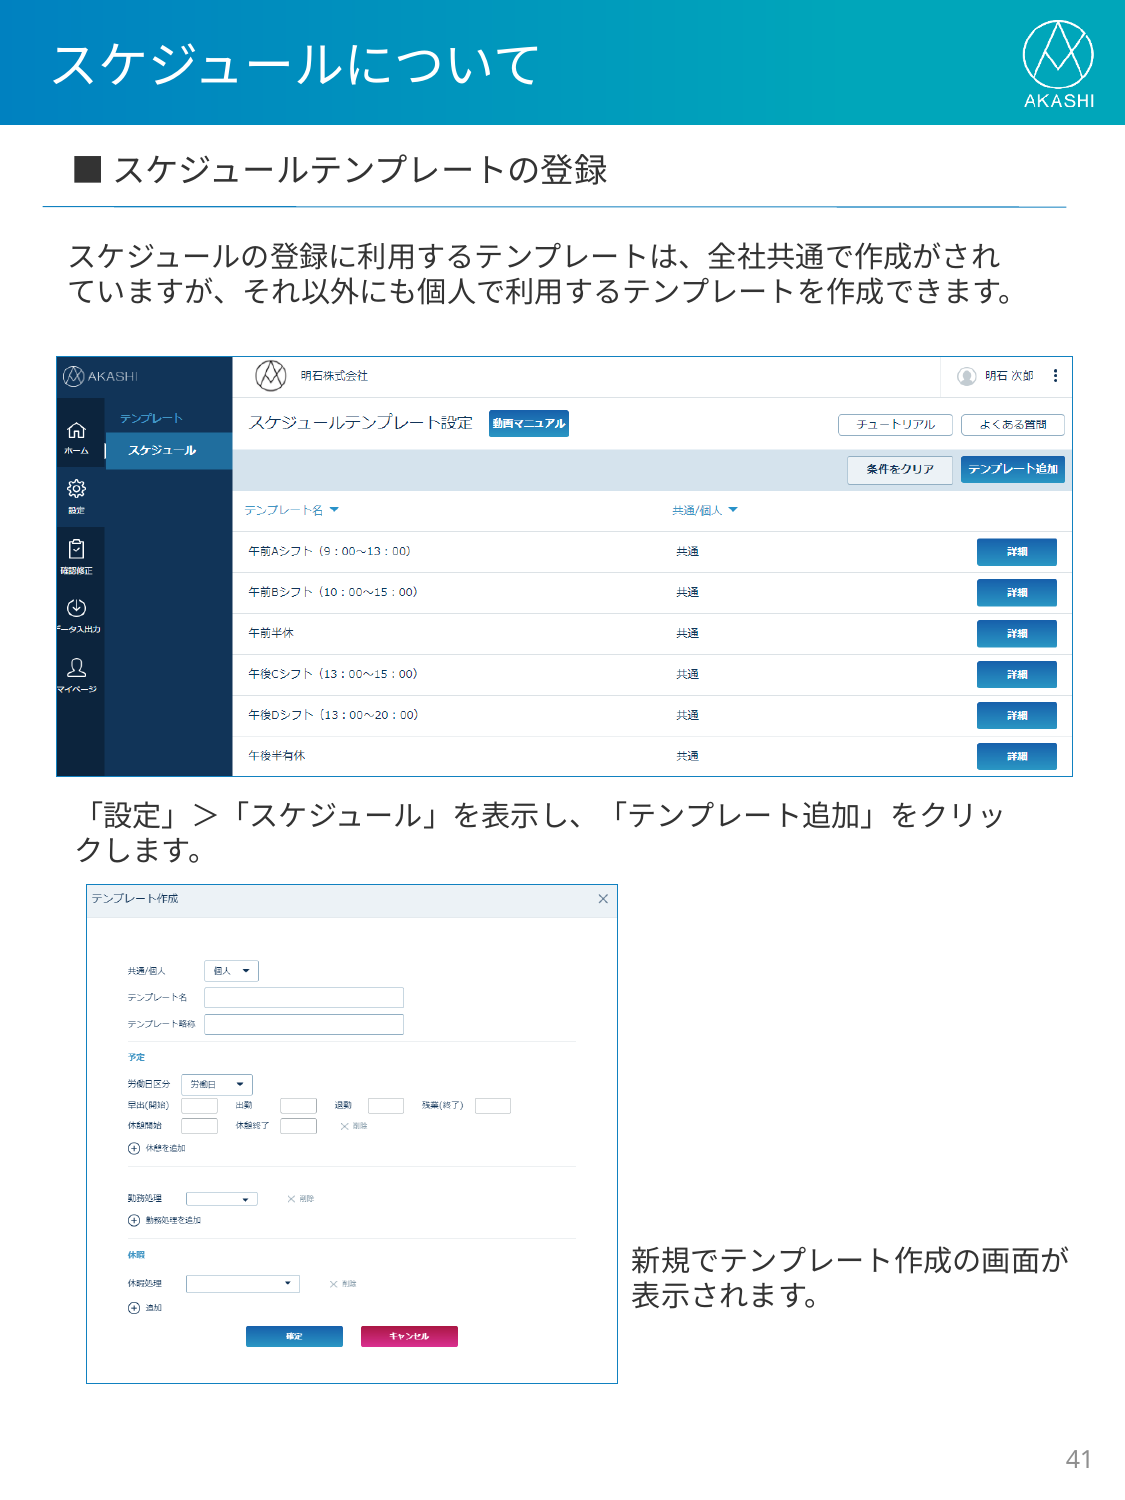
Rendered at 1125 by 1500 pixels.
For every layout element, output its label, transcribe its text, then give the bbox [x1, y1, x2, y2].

title スケジュールについて [33, 0, 1045, 123]
text_box スケジュールの登録に利用するテンプレートは、全社共通で作成がされていますが、それ以外にも個人で利用するテンプレートを作成できます。 [52, 230, 1024, 316]
text_box 「設定」＞「スケジュール」を表示し、「テンプレート追加」をクリックします。 [59, 789, 1031, 875]
picture [56, 356, 1073, 777]
slide_number 40 [856, 1420, 1110, 1500]
text_box ■スケジュールテンプレートの登録 [56, 142, 1034, 197]
picture [1045, 9, 1103, 117]
text_box 新規でテンプレート作成の画面が表示されます。 [617, 1234, 1096, 1320]
picture [86, 884, 617, 1384]
